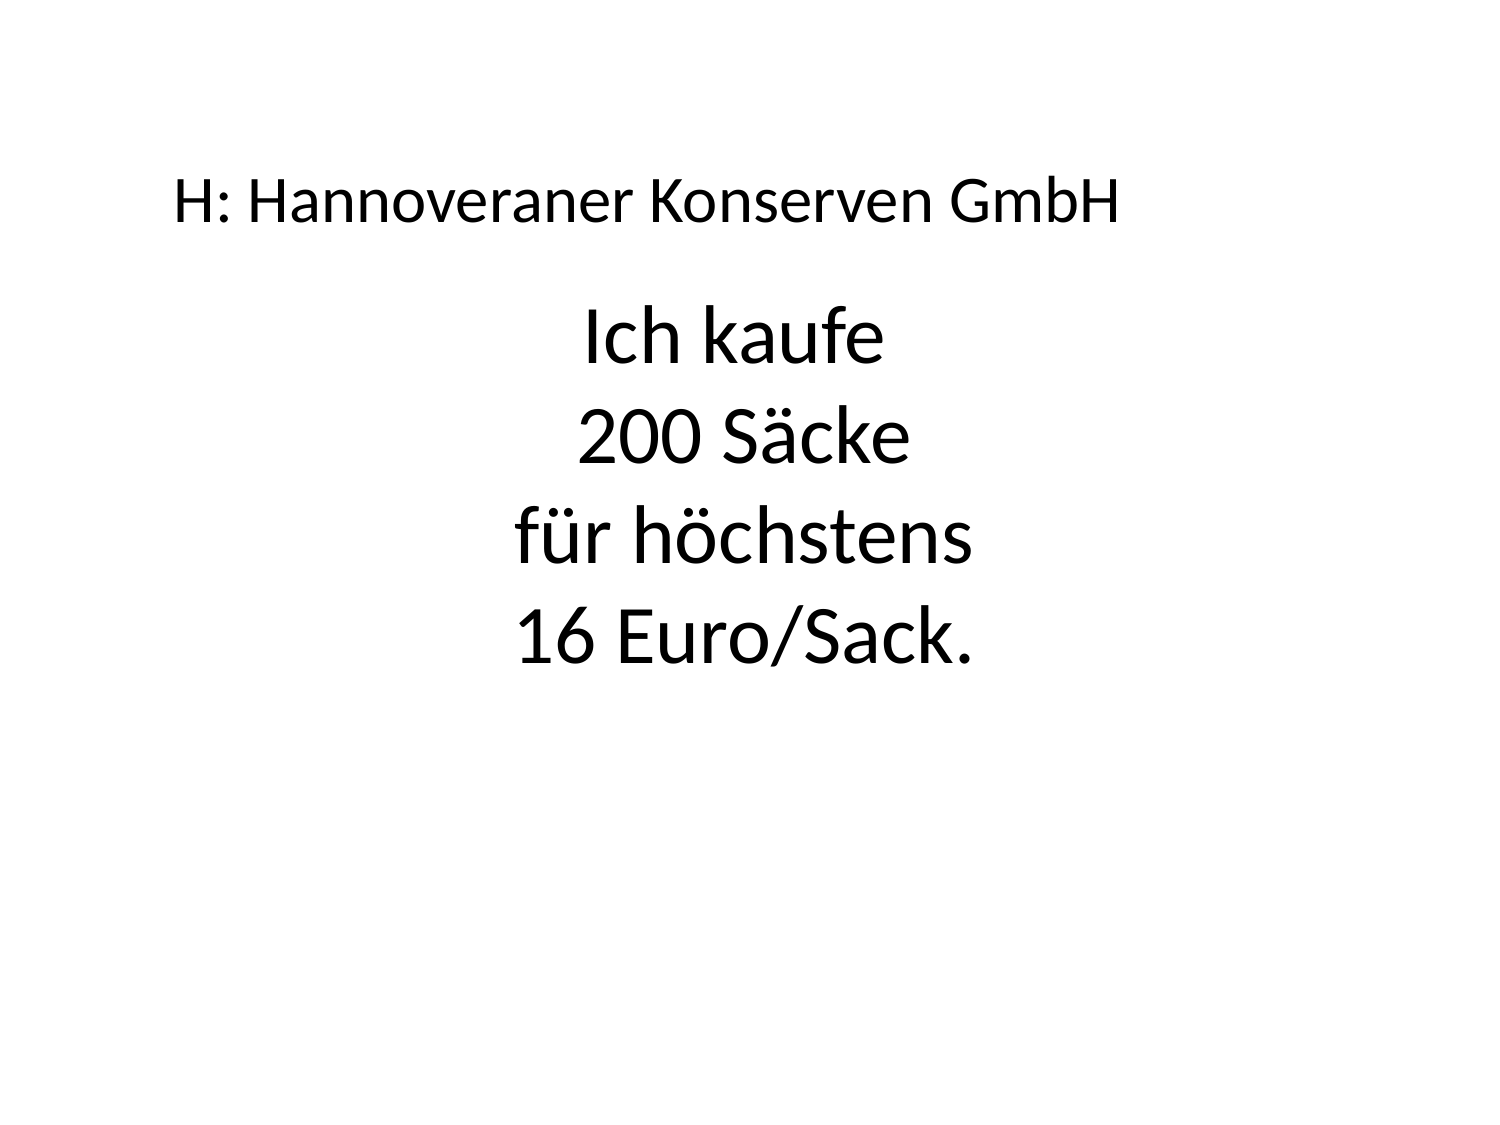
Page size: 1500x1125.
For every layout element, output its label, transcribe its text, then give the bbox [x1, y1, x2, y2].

text_box H: Hannoveraner Konserven GmbH Ich kaufe 200 Säcke für höchstens 16 Euro/Sack. [158, 147, 1330, 688]
